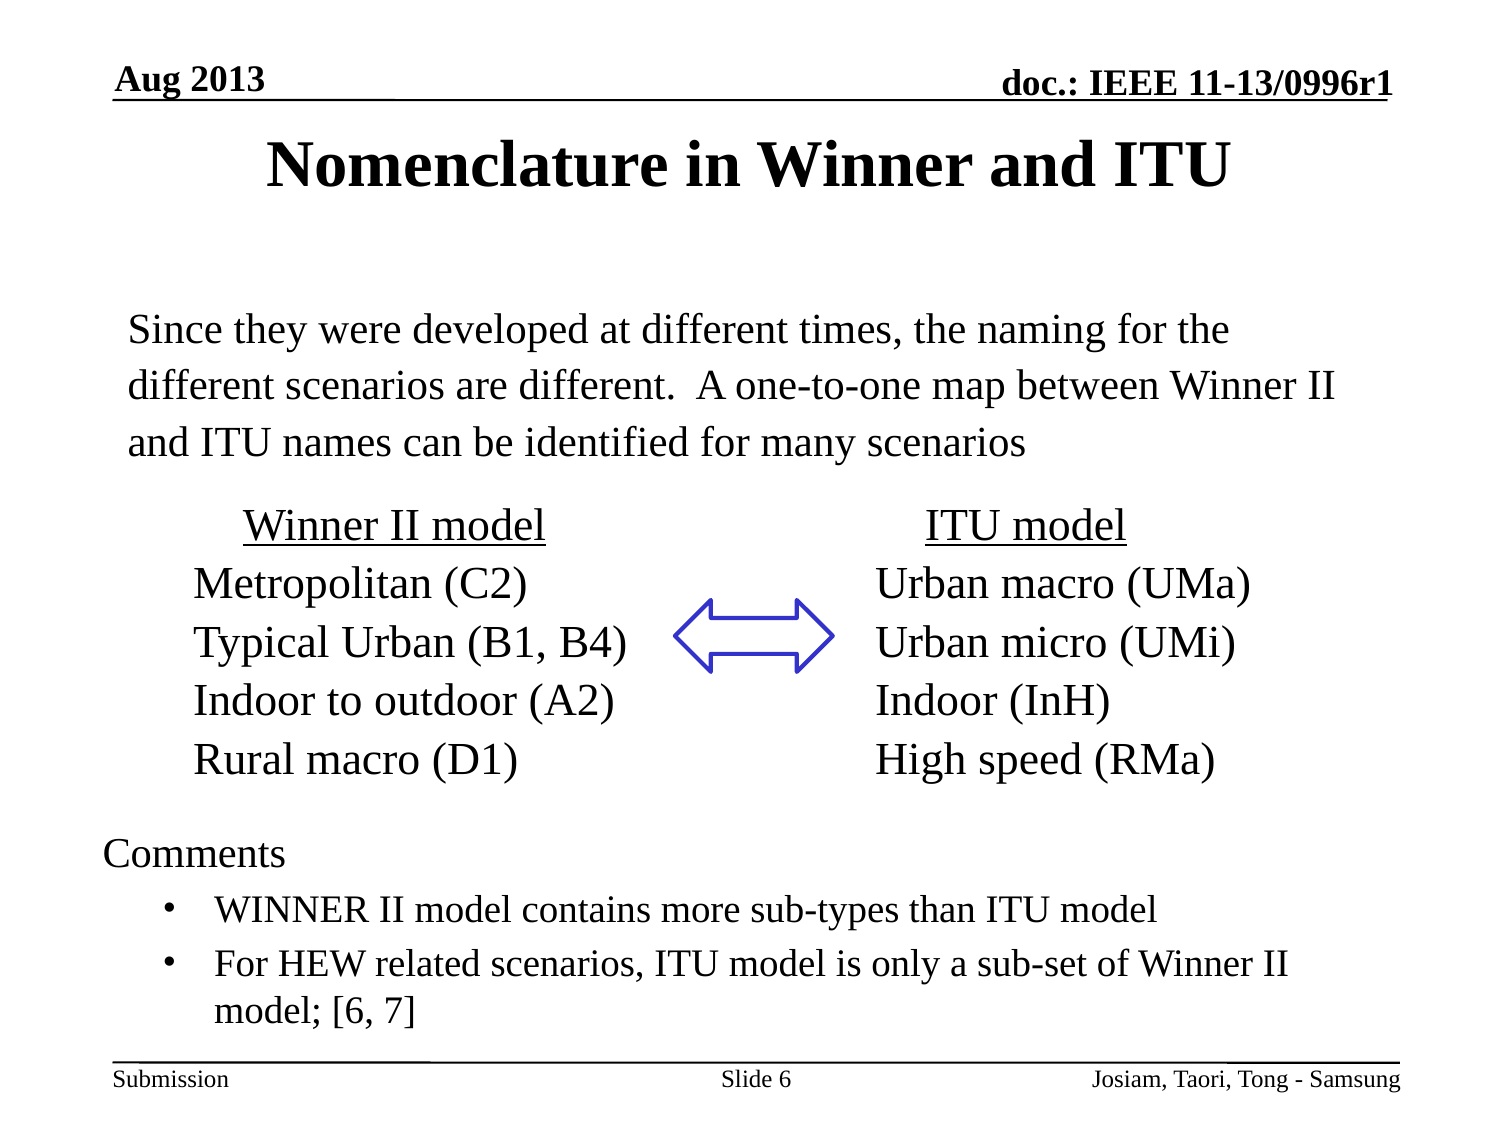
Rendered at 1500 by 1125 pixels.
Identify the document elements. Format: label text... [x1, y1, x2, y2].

text_box [672, 598, 835, 674]
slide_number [114, 54, 423, 100]
text_box ITU model Urban macro (UMa) Urban micro (UMi) Indoor (InH) High speed (RMa) [794, 487, 1300, 831]
text_box Winner II model Metropolitan (C2) Typical Urban (B1, B4) Indoor to outdoor (A2) Rural macro (D1) [112, 487, 675, 831]
slide_number Slide 6 [712, 1061, 800, 1123]
text_box Since they were developed at different times, the naming for the different scenarios are different. A one-to-one map between Winner II and ITU names can be identified for many scenarios [112, 287, 1374, 475]
text_box Comments WINNER II model contains more sub-types than ITU model For HEW related scenarios, ITU model is only a sub-set of Winner II model; [6, 7] [87, 812, 1399, 1040]
text_box Nomenclature in Winner and ITU [112, 112, 1388, 288]
footer Josiam, Taori, Tong - Samsung [878, 1061, 1402, 1093]
